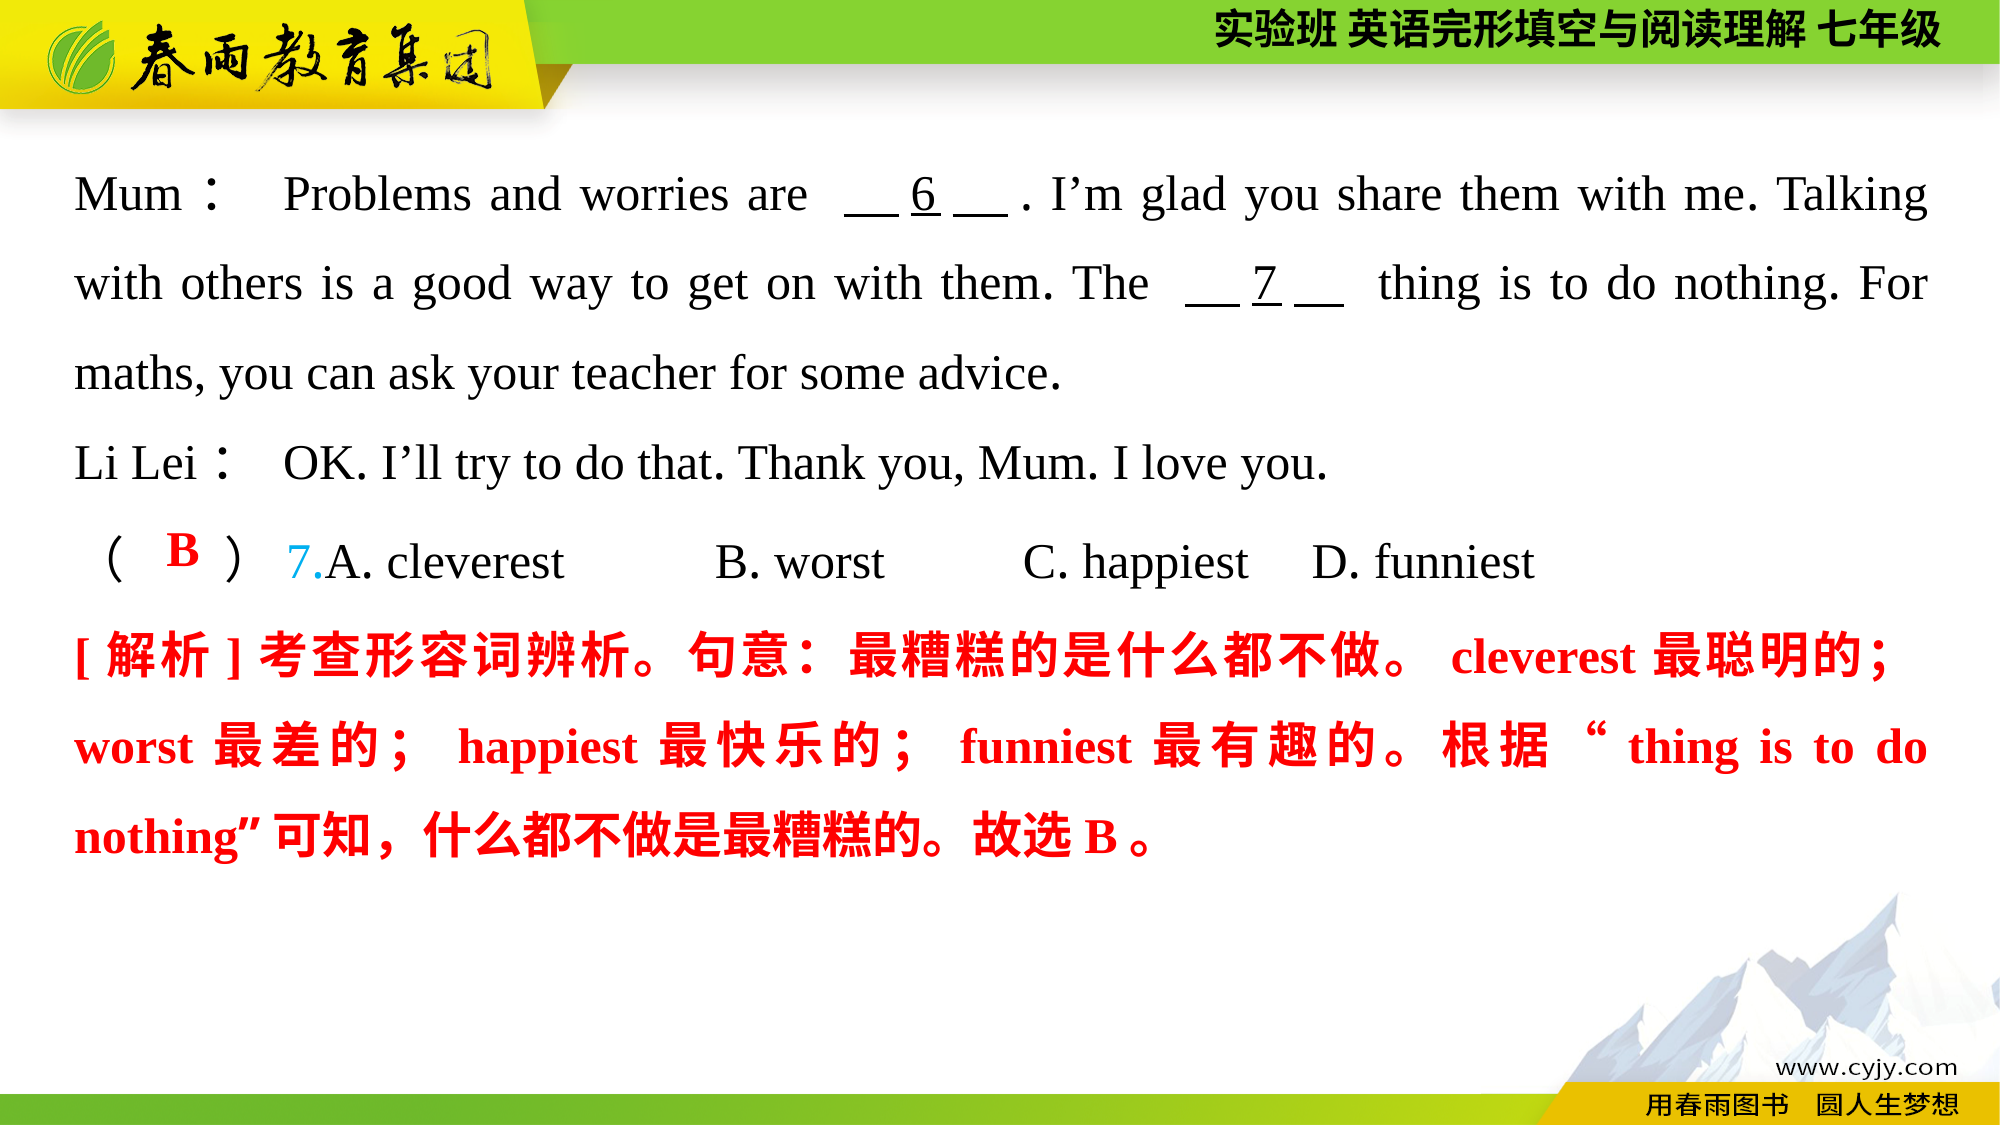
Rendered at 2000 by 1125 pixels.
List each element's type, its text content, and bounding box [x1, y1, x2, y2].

text_box B [151, 508, 215, 584]
list Mum： Problems and worries are 6 . I’m glad you share them with me. Talking with others is a good way to get on with them. The 7 thing is to do nothing. For maths, you can ask your teacher for some advice. Li Lei： OK. I’ll try to do that. Thank you, Mum. I love you. [59, 122, 1944, 491]
text_box （ ）7.A. cleverest B. worst C. happiest D. funniest [59, 491, 1944, 586]
text_box [解析]考查形容词辨析。句意：最糟糕的是什么都不做。cleverest最聪明的；worst最差的；happiest最快乐的；funniest最有趣的。根据“thing is to do nothing”可知，什么都不做是最糟糕的。故选B。 [59, 586, 1944, 872]
picture [0, 0, 2000, 1125]
